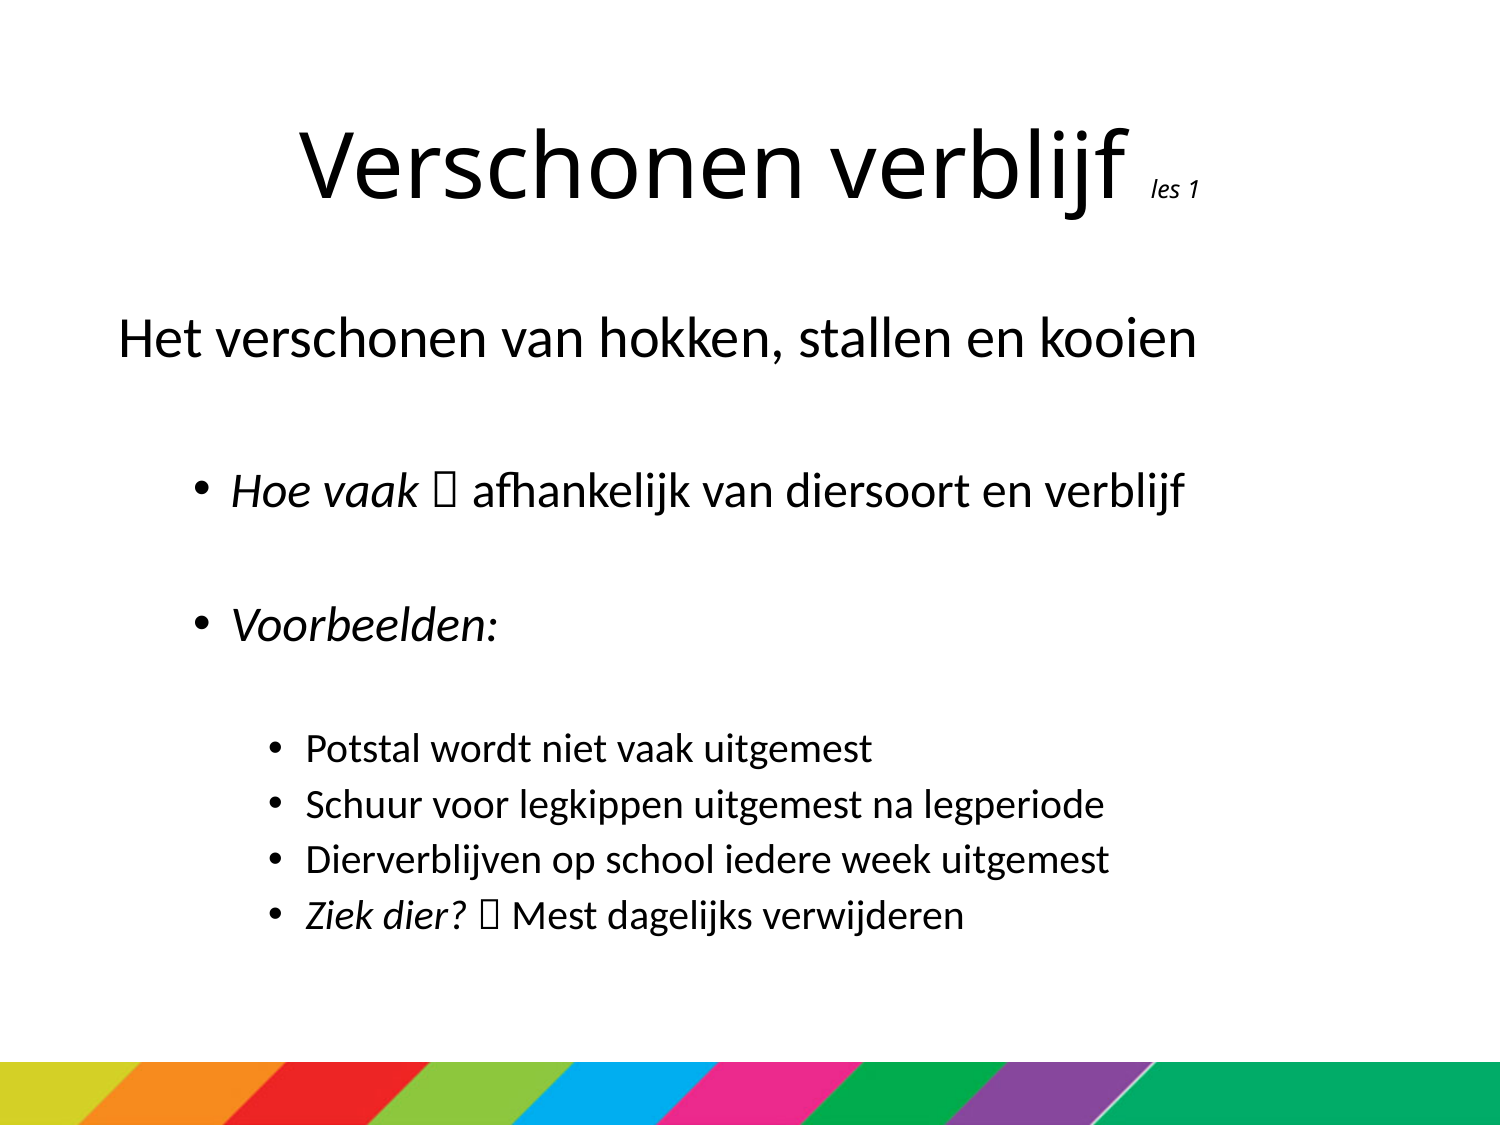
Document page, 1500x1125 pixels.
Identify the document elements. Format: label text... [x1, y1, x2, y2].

picture [0, 1062, 574, 1125]
picture [656, 1062, 1500, 1125]
title Verschonen verblijf les 1 [103, 59, 1397, 278]
list Het verschonen van hokken, stallen en kooien Hoe vaak  afhankelijk van diersoort en verblijf Voorbeelden: Potstal wordt niet vaak uitgemest Schuur voor legkippen uitgemest na legperiode Dierverblijven op school iedere week uitgemest Ziek dier?  Mest dagelijks verwijderen [103, 299, 1397, 1014]
